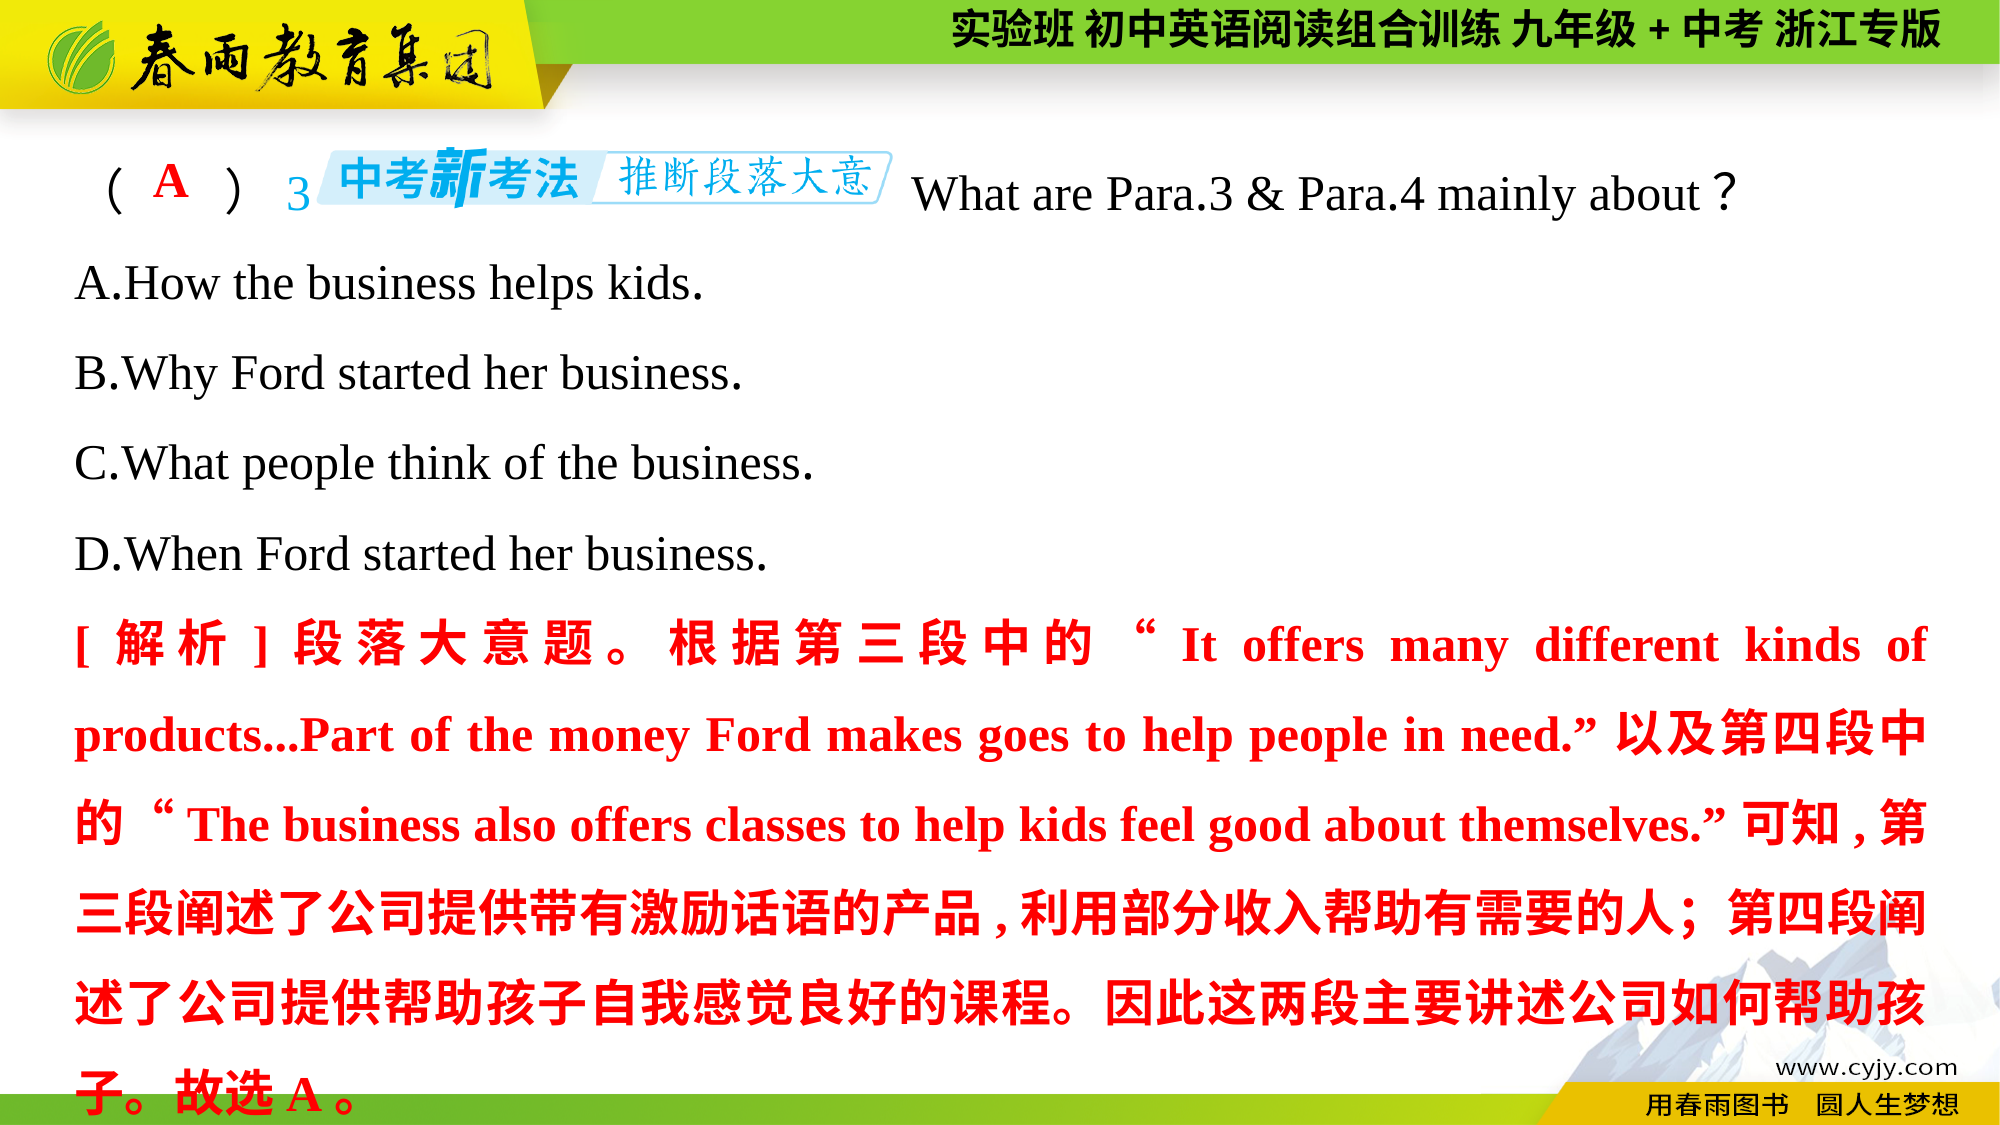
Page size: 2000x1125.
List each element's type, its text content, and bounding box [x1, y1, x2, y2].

list （ ）3. What are Para.3 & Para.4 mainly about？ A.How the business helps kids. B.Why Ford started her business. C.What people think of the business. D.When Ford started her business. [59, 122, 1944, 574]
text_box [解析]段落大意题。根据第三段中的“It offers many different kinds of products...Part of the money Ford makes goes to help people in need.”以及第四段中的“The business also offers classes to help kids feel good about themselves.”可知,第三段阐述了公司提供带有激励话语的产品,利用部分收入帮助有需要的人；第四段阐述了公司提供帮助孩子自我感觉良好的课程。因此这两段主要讲述公司如何帮助孩子。故选A。 [59, 574, 1944, 1125]
picture [0, 0, 2000, 1125]
picture [314, 144, 896, 213]
text_box A [138, 139, 204, 215]
